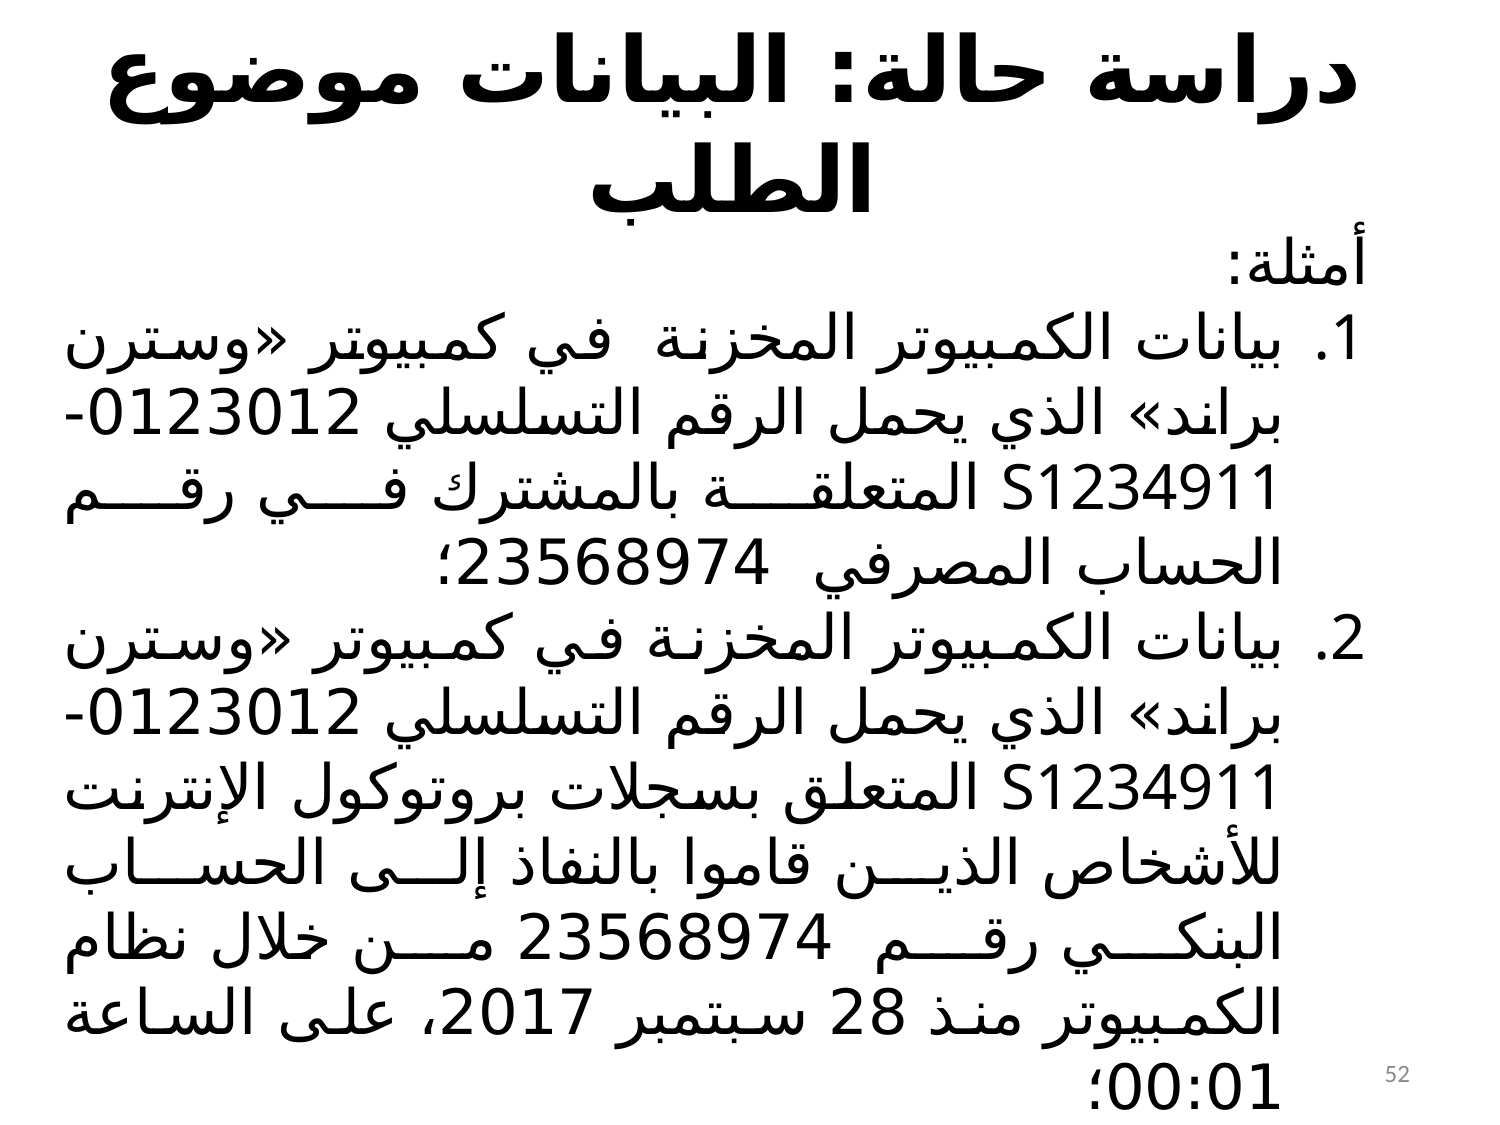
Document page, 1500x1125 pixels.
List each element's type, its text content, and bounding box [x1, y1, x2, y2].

slide_number 52 [1385, 1042, 1425, 1103]
title دراسة حالة: البيانات موضوع الطلب [57, 27, 1408, 216]
text_box أمثلة: بيانات الكمبيوتر المخزنة في كمبيوتر «وسترن براند» الذي يحمل الرقم التسلسلي 0123012-S1234911 المتعلقة بالمشترك في رقم الحساب المصرفي 23568974؛ بيانات الكمبيوتر المخزنة في كمبيوتر «وسترن براند» الذي يحمل الرقم التسلسلي 0123012-S1234911 المتعلق بسجلات بروتوكول الإنترنت للأشخاص الذين قاموا بالنفاذ إلى الحساب البنكي رقم 23568974 من خلال نظام الكمبيوتر منذ 28 سبتمبر 2017، على الساعة 00:01؛ [48, 215, 1385, 1125]
